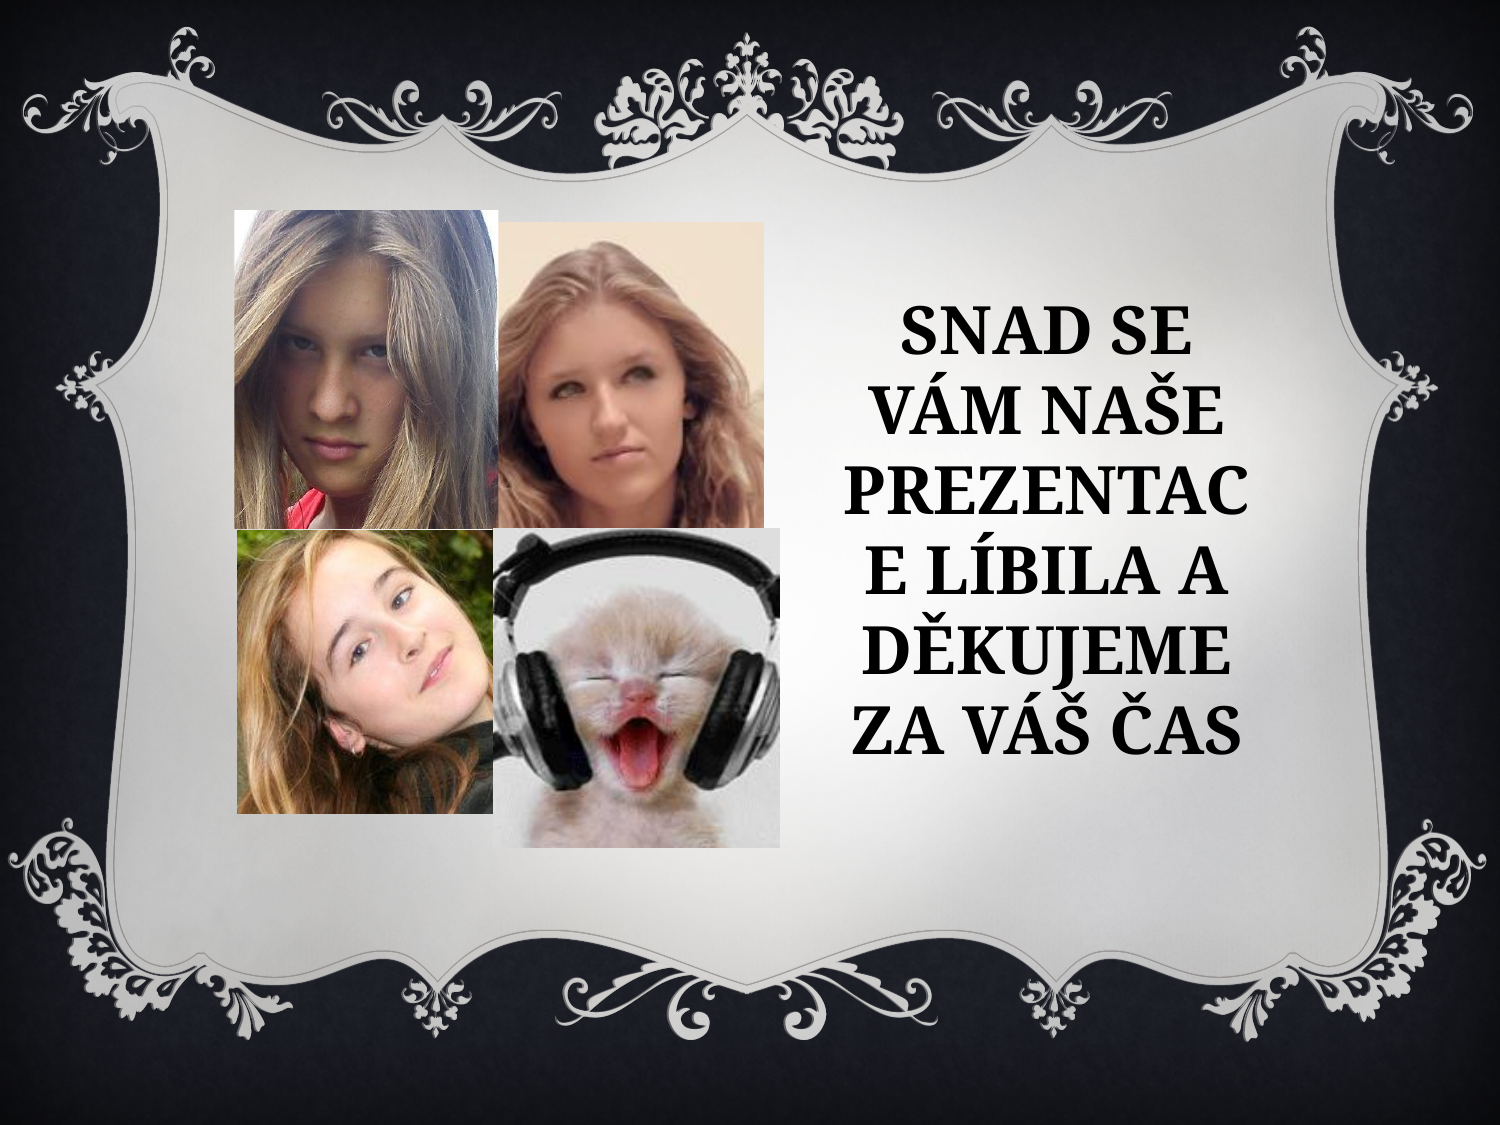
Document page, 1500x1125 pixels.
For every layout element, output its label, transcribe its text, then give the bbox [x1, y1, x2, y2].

picture [0, 75, 1500, 1125]
text_box [0, 0, 1500, 75]
title Snad se vám naše prezentace líbila a děkujeme za váš čas [812, 275, 1282, 775]
